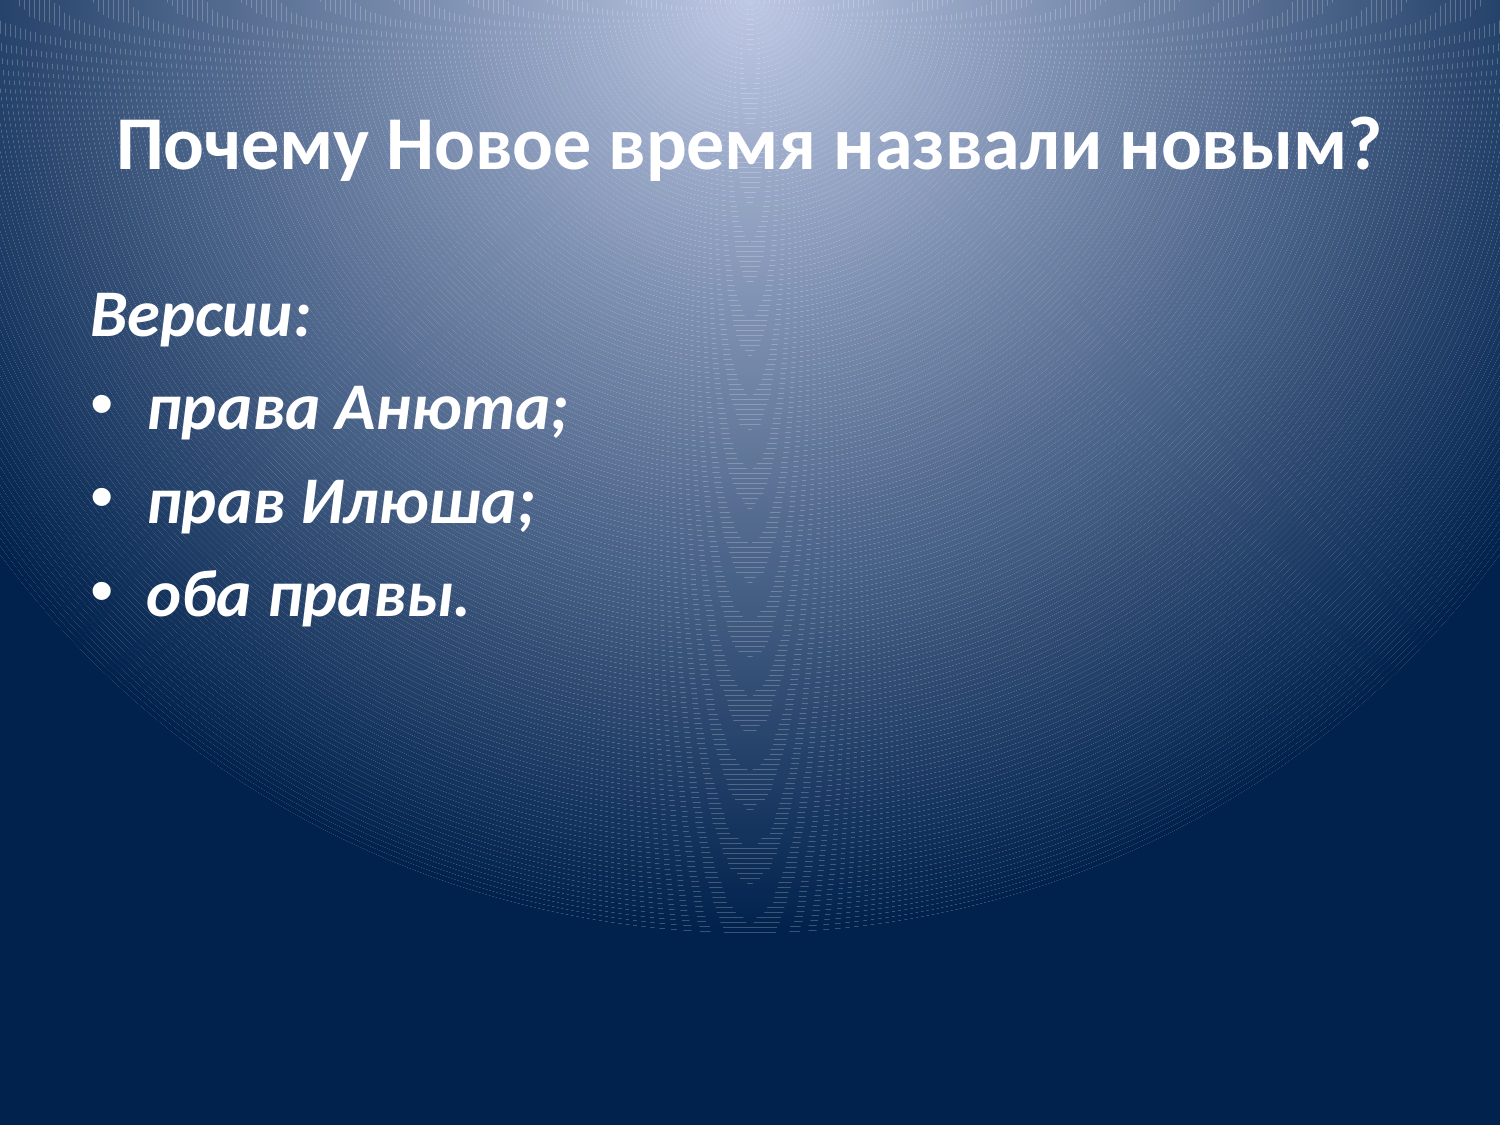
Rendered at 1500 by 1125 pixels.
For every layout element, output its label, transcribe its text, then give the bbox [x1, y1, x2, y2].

list Версии: права Анюта; прав Илюша; оба правы. [75, 262, 1425, 1005]
title Почему Новое время назвали новым? [75, 45, 1425, 233]
